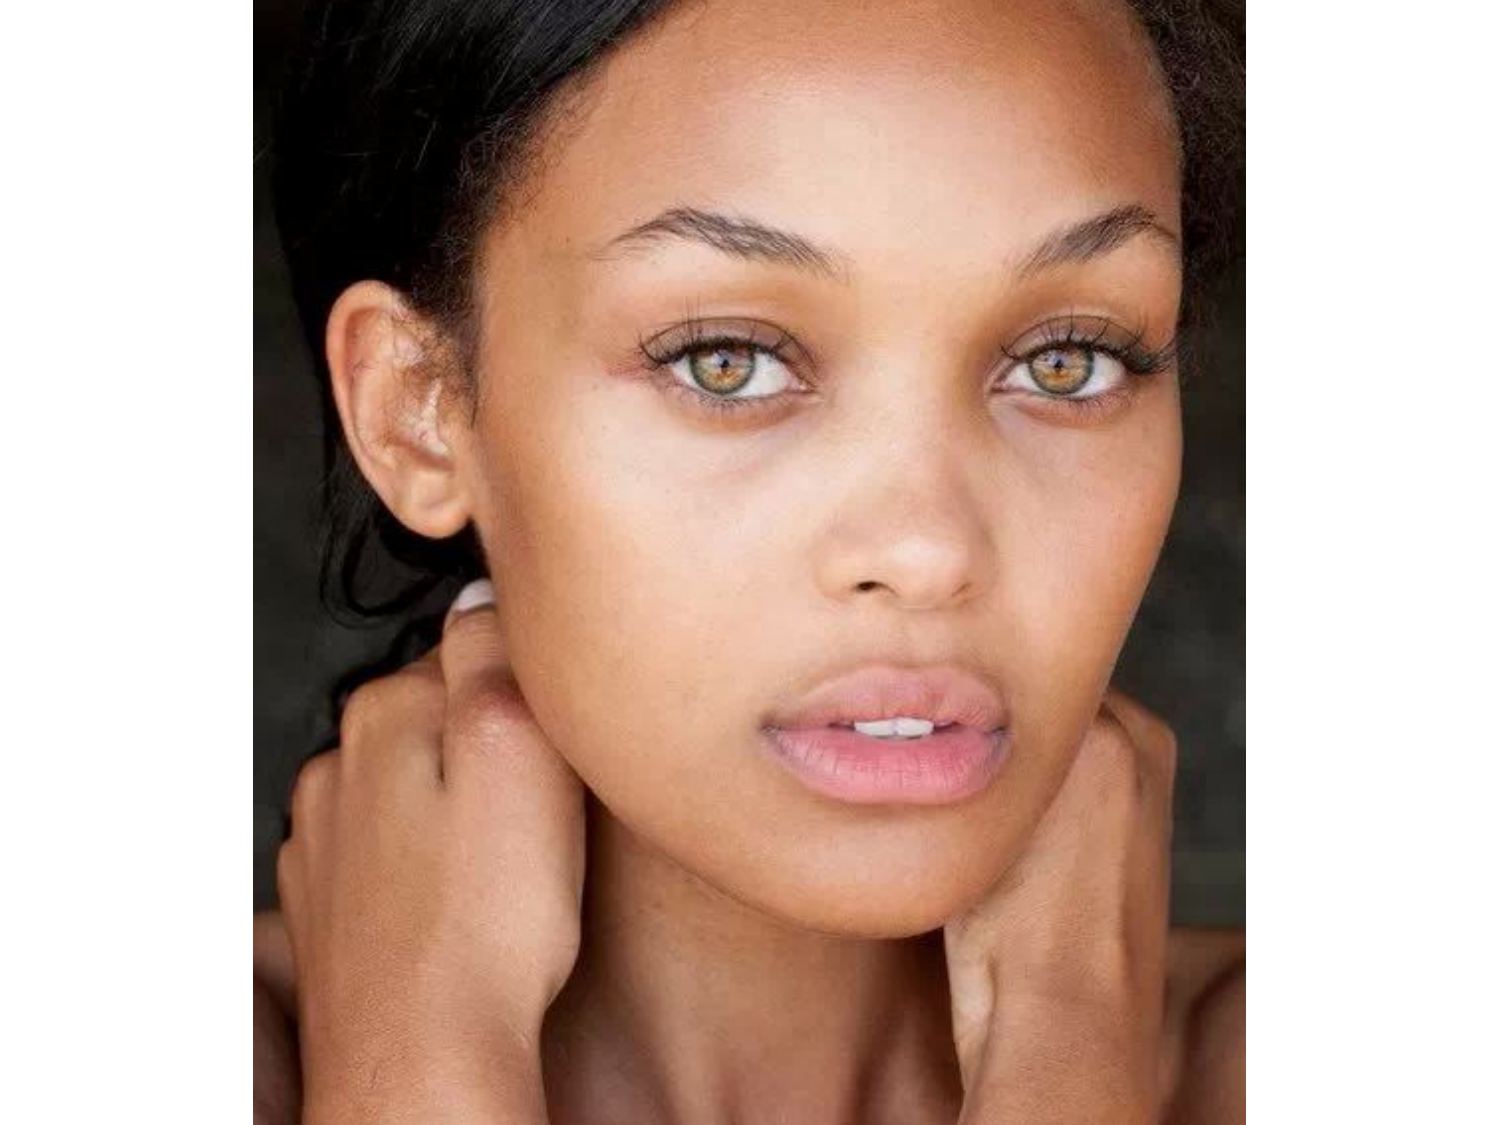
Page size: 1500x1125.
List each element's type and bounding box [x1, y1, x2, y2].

picture [253, 0, 1247, 1125]
